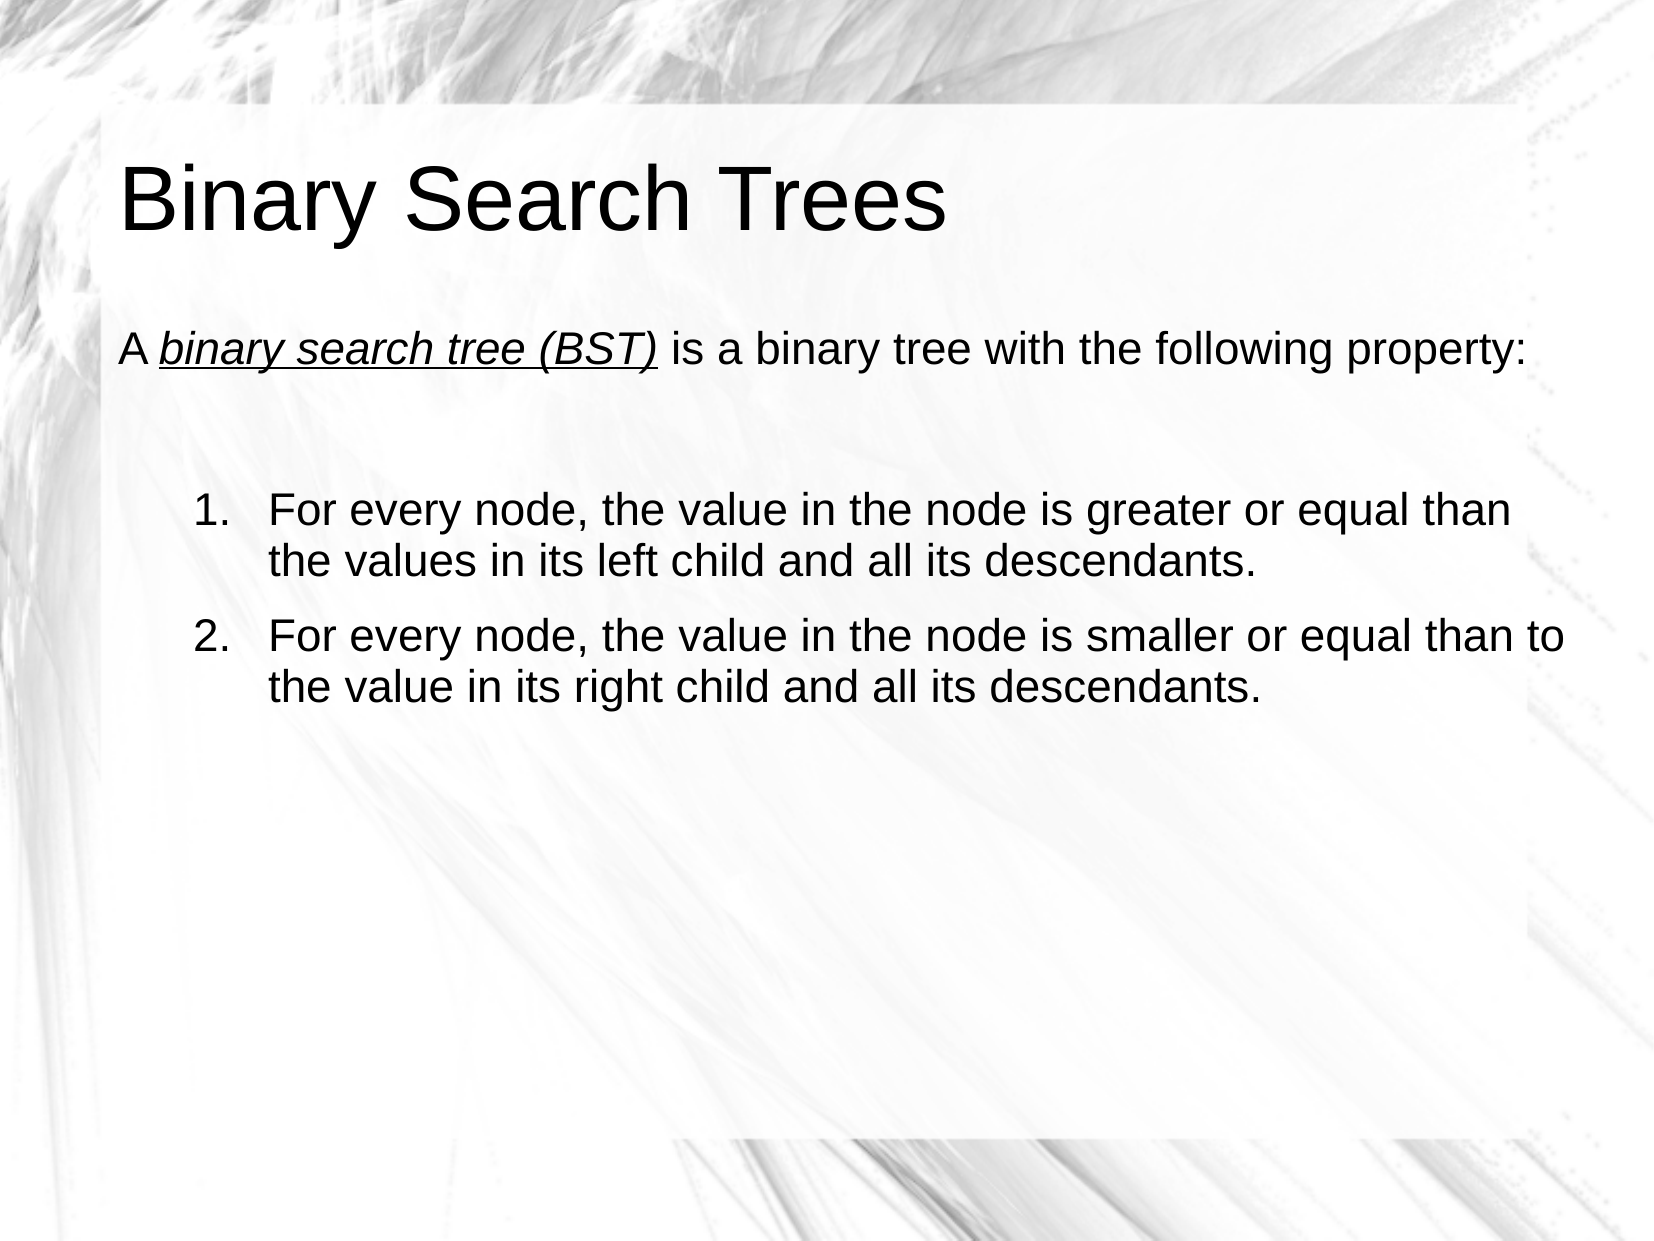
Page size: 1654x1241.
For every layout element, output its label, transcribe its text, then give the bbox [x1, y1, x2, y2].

title Binary Search Trees [118, 93, 1506, 299]
picture [0, 0, 1654, 1241]
list A binary search tree (BST) is a binary tree with the following property: For every node, the value in the node is greater or equal than the values in its left child and all its descendants. For every node, the value in the node is smaller or equal than to the value in its right child and all its descendants. [118, 319, 1571, 1109]
